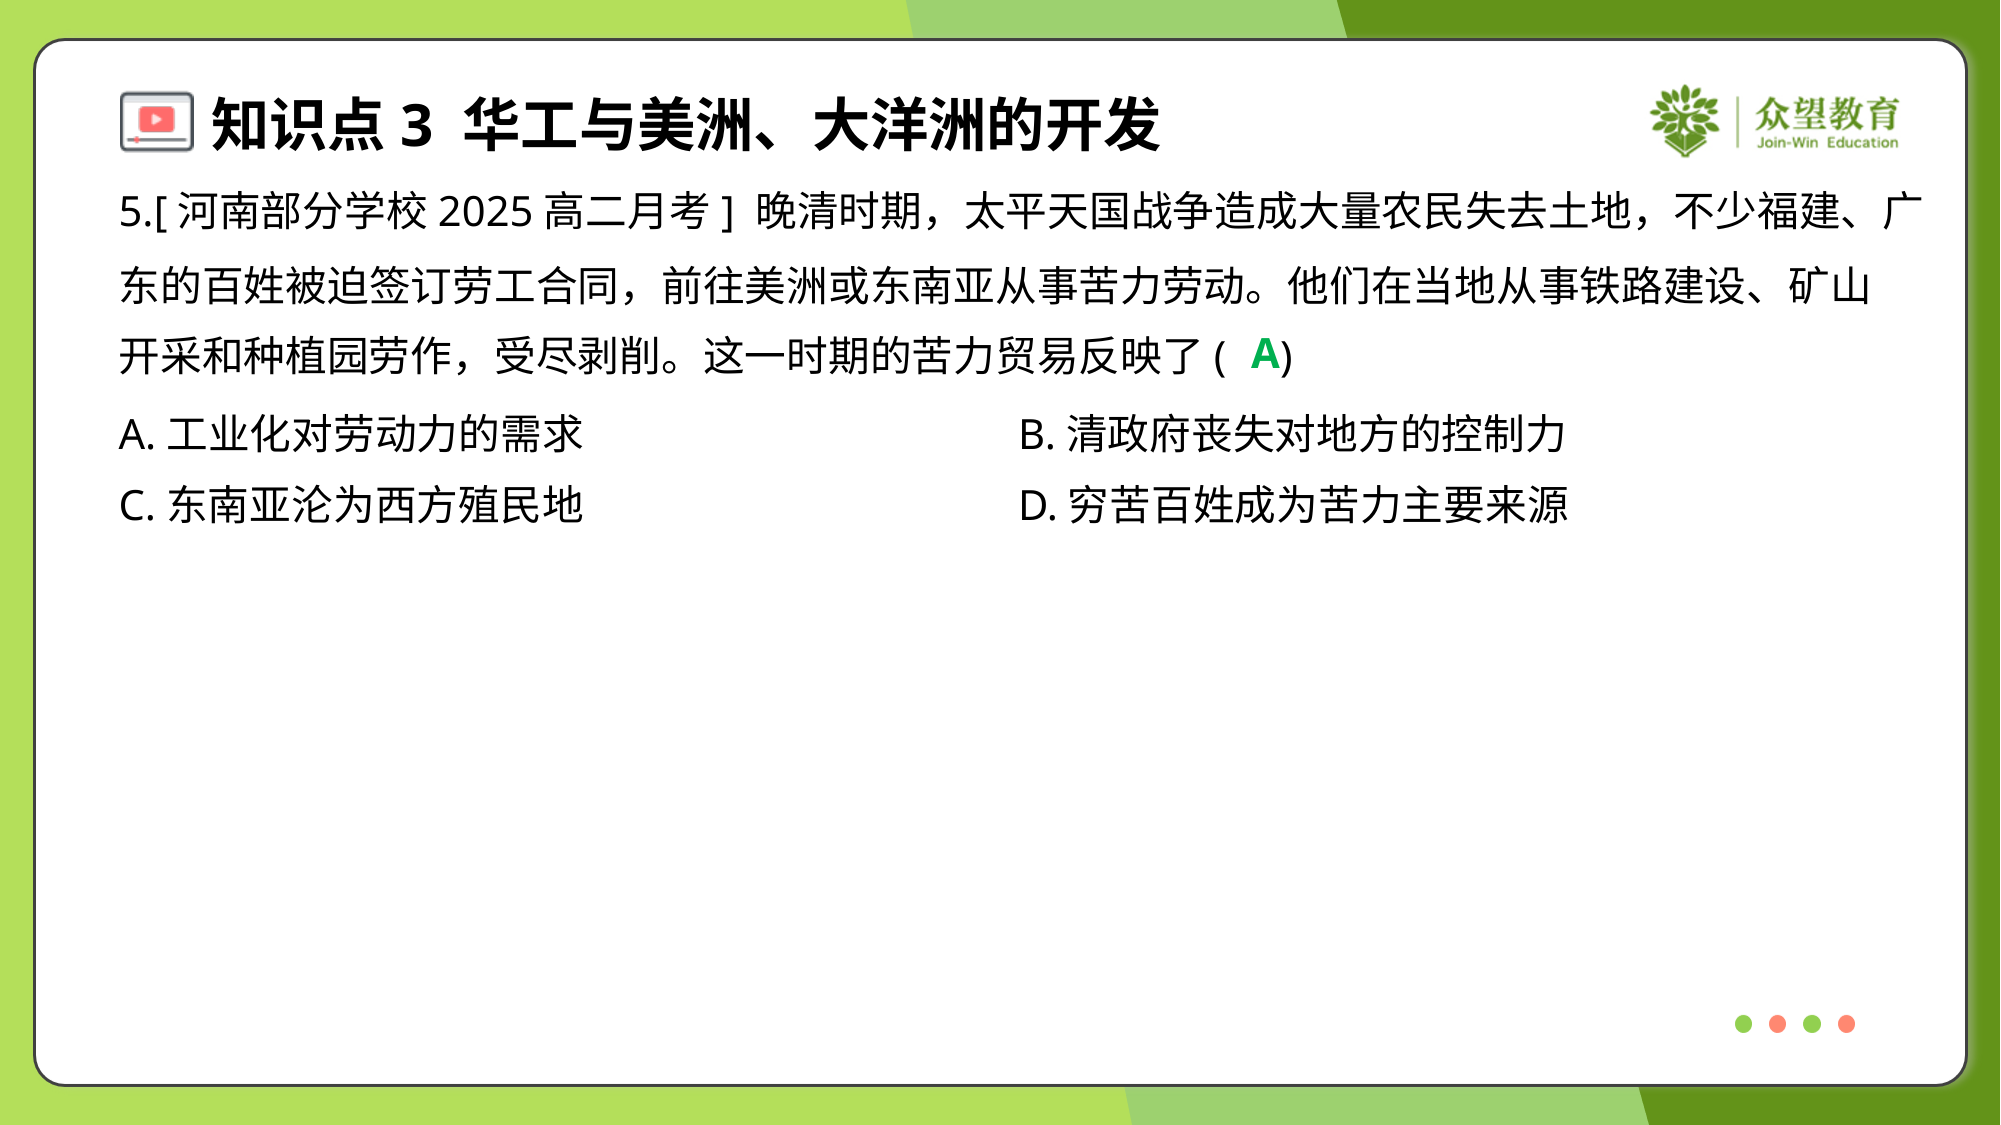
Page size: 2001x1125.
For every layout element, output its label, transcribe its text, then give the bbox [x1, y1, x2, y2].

picture [0, 0, 2000, 1125]
text_box 5.[河南部分学校2025高二月考] 晚清时期，太平天国战争造成大量农民失去土地，不少福建、广 东的百姓被迫签订劳工合同，前往美洲或东南亚从事苦力劳动。他们在当地从事铁路建设、矿山 开采和种植园劳作，受尽剥削。这一时期的苦力贸易反映了( ) [118, 159, 1883, 373]
text_box A.工业化对劳动力的需求 B.清政府丧失对地方的控制力 C.东南亚沦为西方殖民地 D.穷苦百姓成为苦力主要来源 [118, 382, 1883, 522]
text_box A [1234, 306, 1297, 371]
